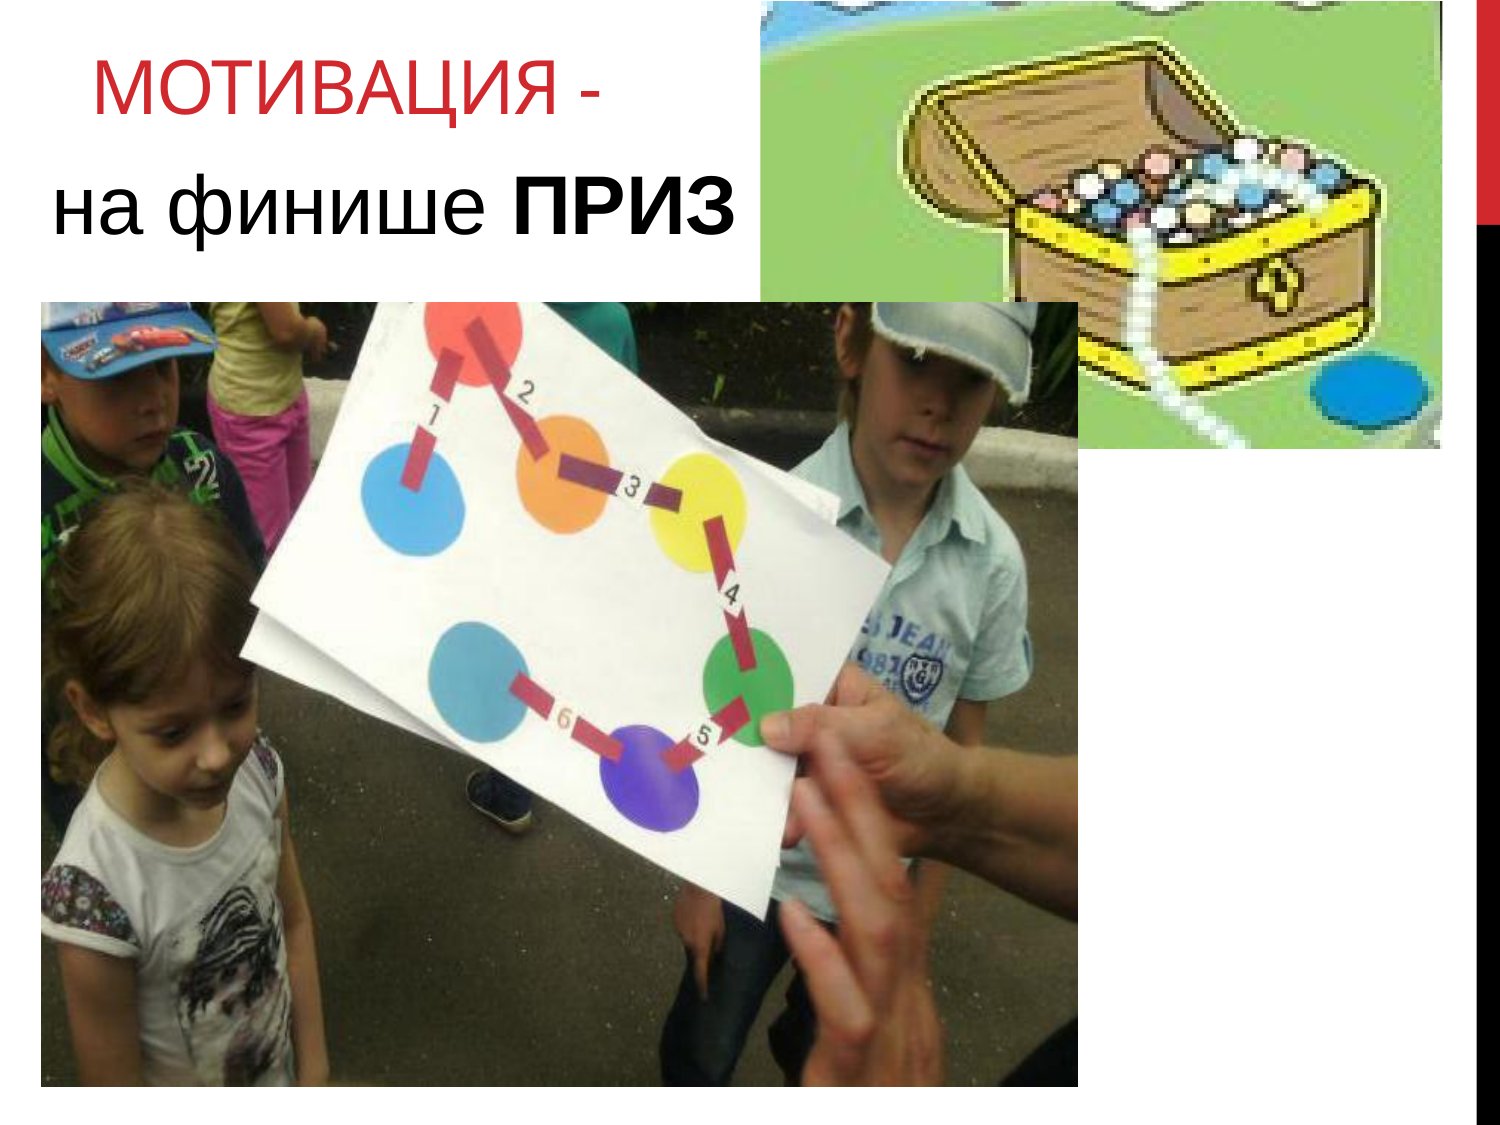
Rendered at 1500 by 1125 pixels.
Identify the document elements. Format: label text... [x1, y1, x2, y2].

text_box на финише ПРИЗ [36, 144, 758, 259]
picture [40, 302, 1078, 1087]
title Мотивация - [75, 25, 758, 138]
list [759, 1, 1444, 450]
